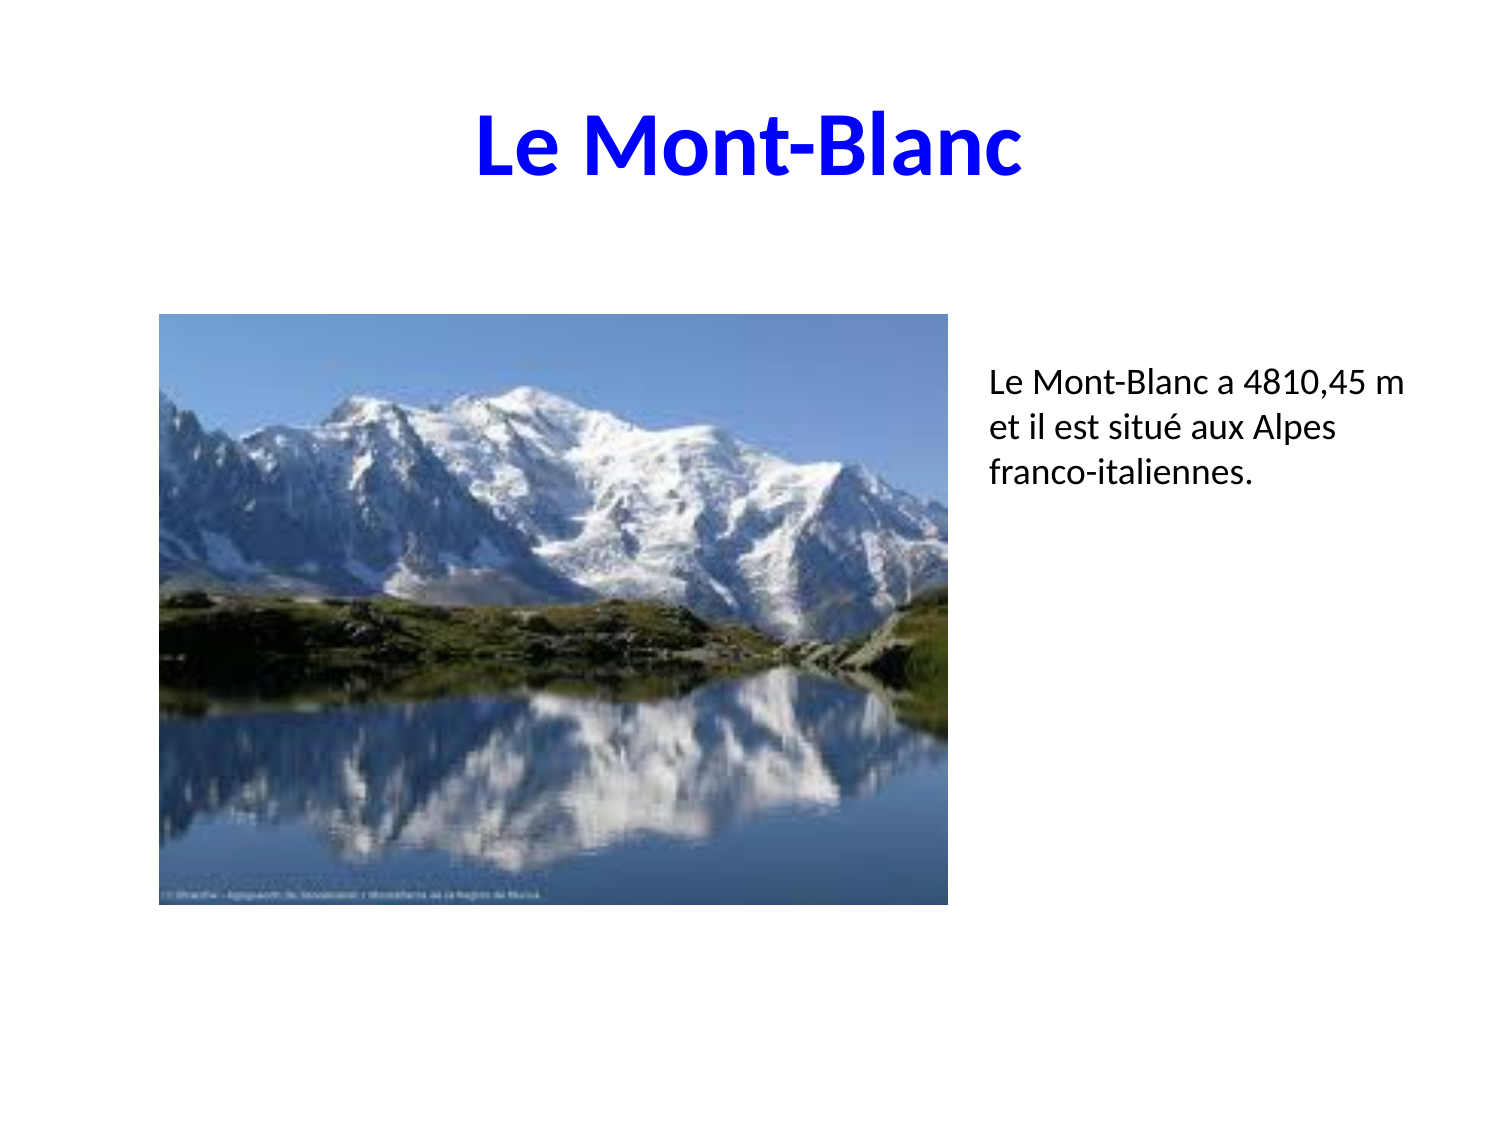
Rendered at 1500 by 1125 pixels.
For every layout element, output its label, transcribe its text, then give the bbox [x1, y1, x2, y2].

text_box Le Mont-Blanc a 4810,45 m et il est situé aux Alpes franco-italiennes. [974, 349, 1447, 500]
title Le Mont-Blanc [74, 44, 1426, 233]
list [159, 314, 949, 906]
